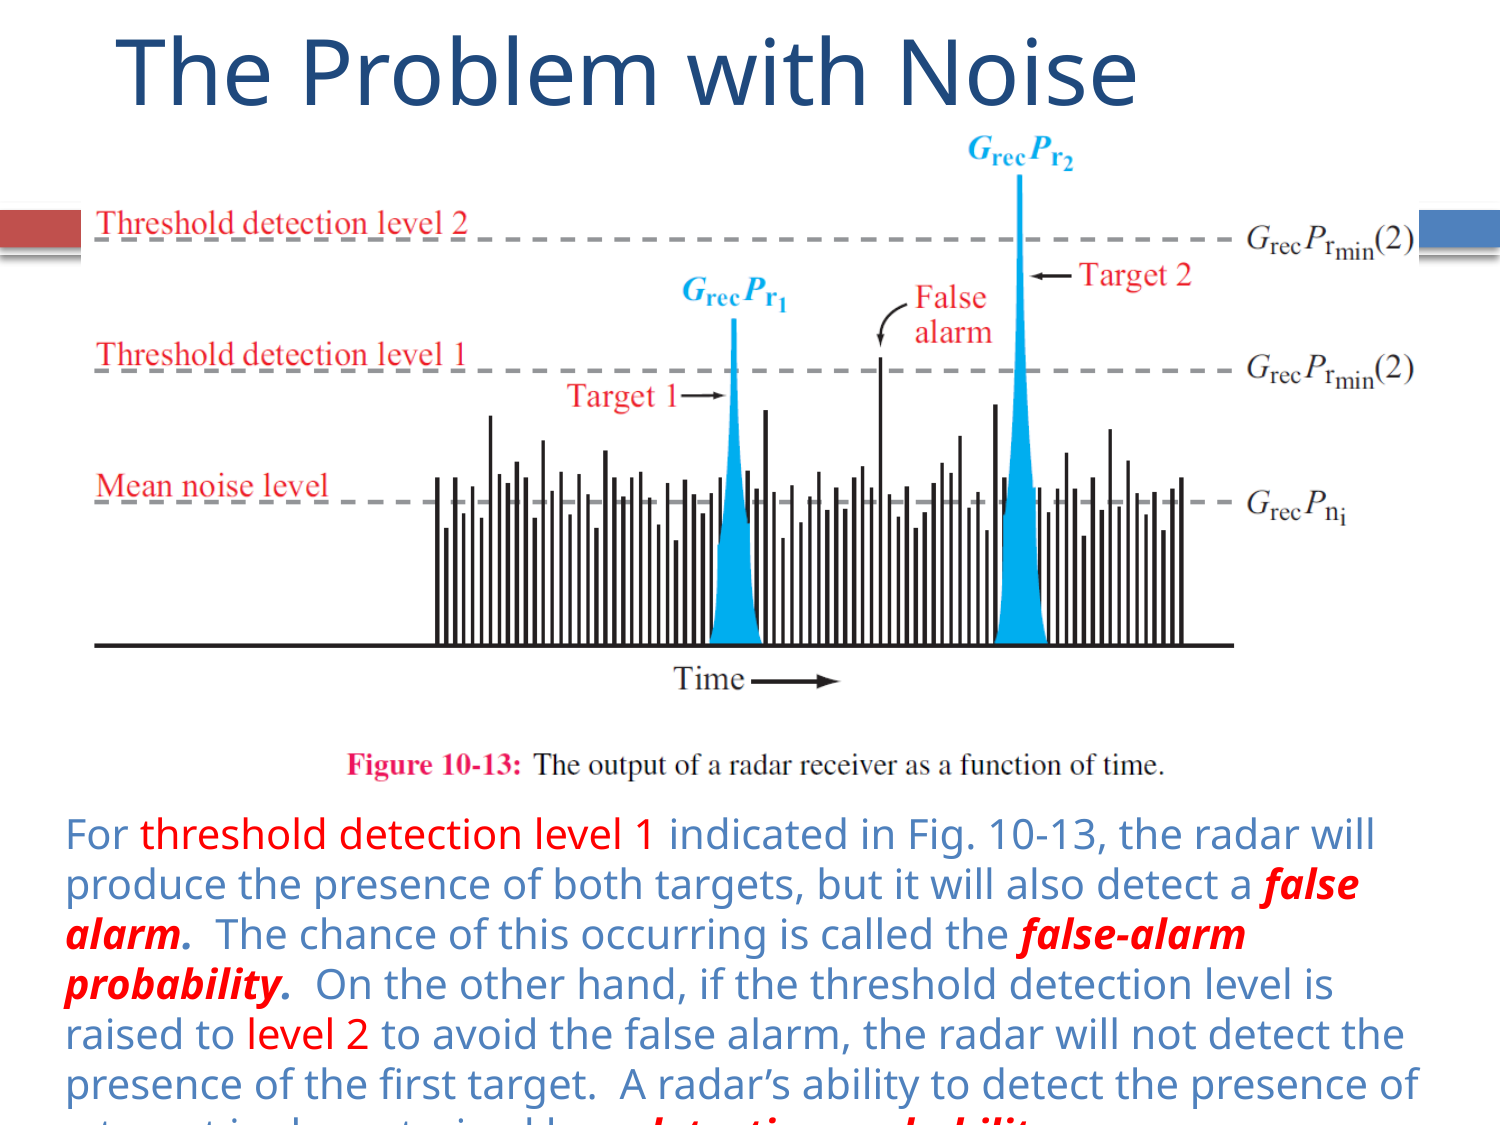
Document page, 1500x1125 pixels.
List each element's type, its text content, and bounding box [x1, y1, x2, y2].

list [80, 124, 1419, 787]
text_box For threshold detection level 1 indicated in Fig. 10-13, the radar will produce the presence of both targets, but it will also detect a false alarm. The chance of this occurring is called the false-alarm probability. On the other hand, if the threshold detection level is raised to level 2 to avoid the false alarm, the radar will not detect the presence of the first target. A radar’s ability to detect the presence of a target is characterized by a detection probability. [50, 800, 1450, 1125]
title The Problem with Noise [100, 0, 1438, 150]
